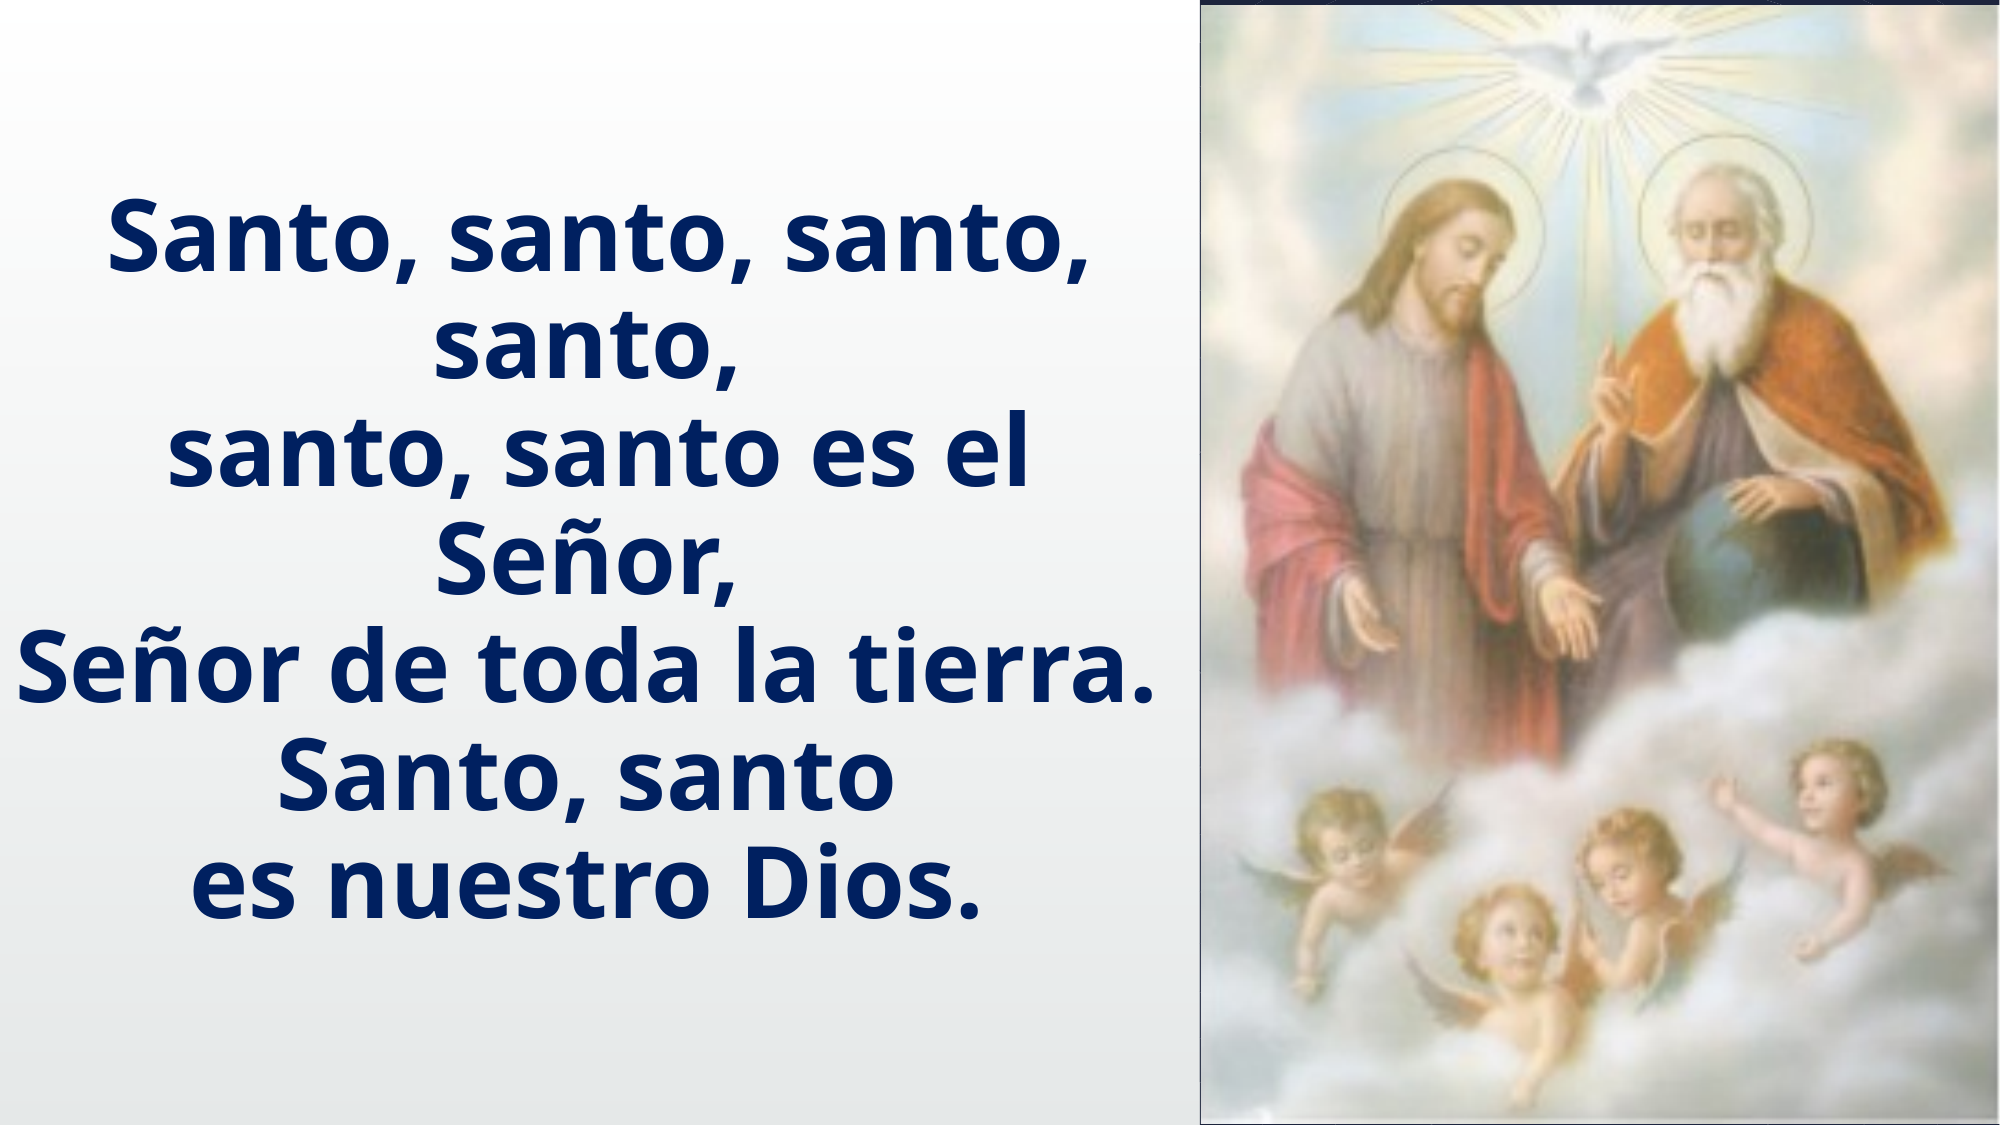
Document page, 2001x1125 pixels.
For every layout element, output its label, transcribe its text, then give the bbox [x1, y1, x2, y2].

title Santo, santo, santo, santo, santo, santo es el Señor, Señor de toda la tierra. Santo, santo es nuestro Dios. [0, 0, 1201, 1125]
picture [1200, 5, 2000, 1125]
